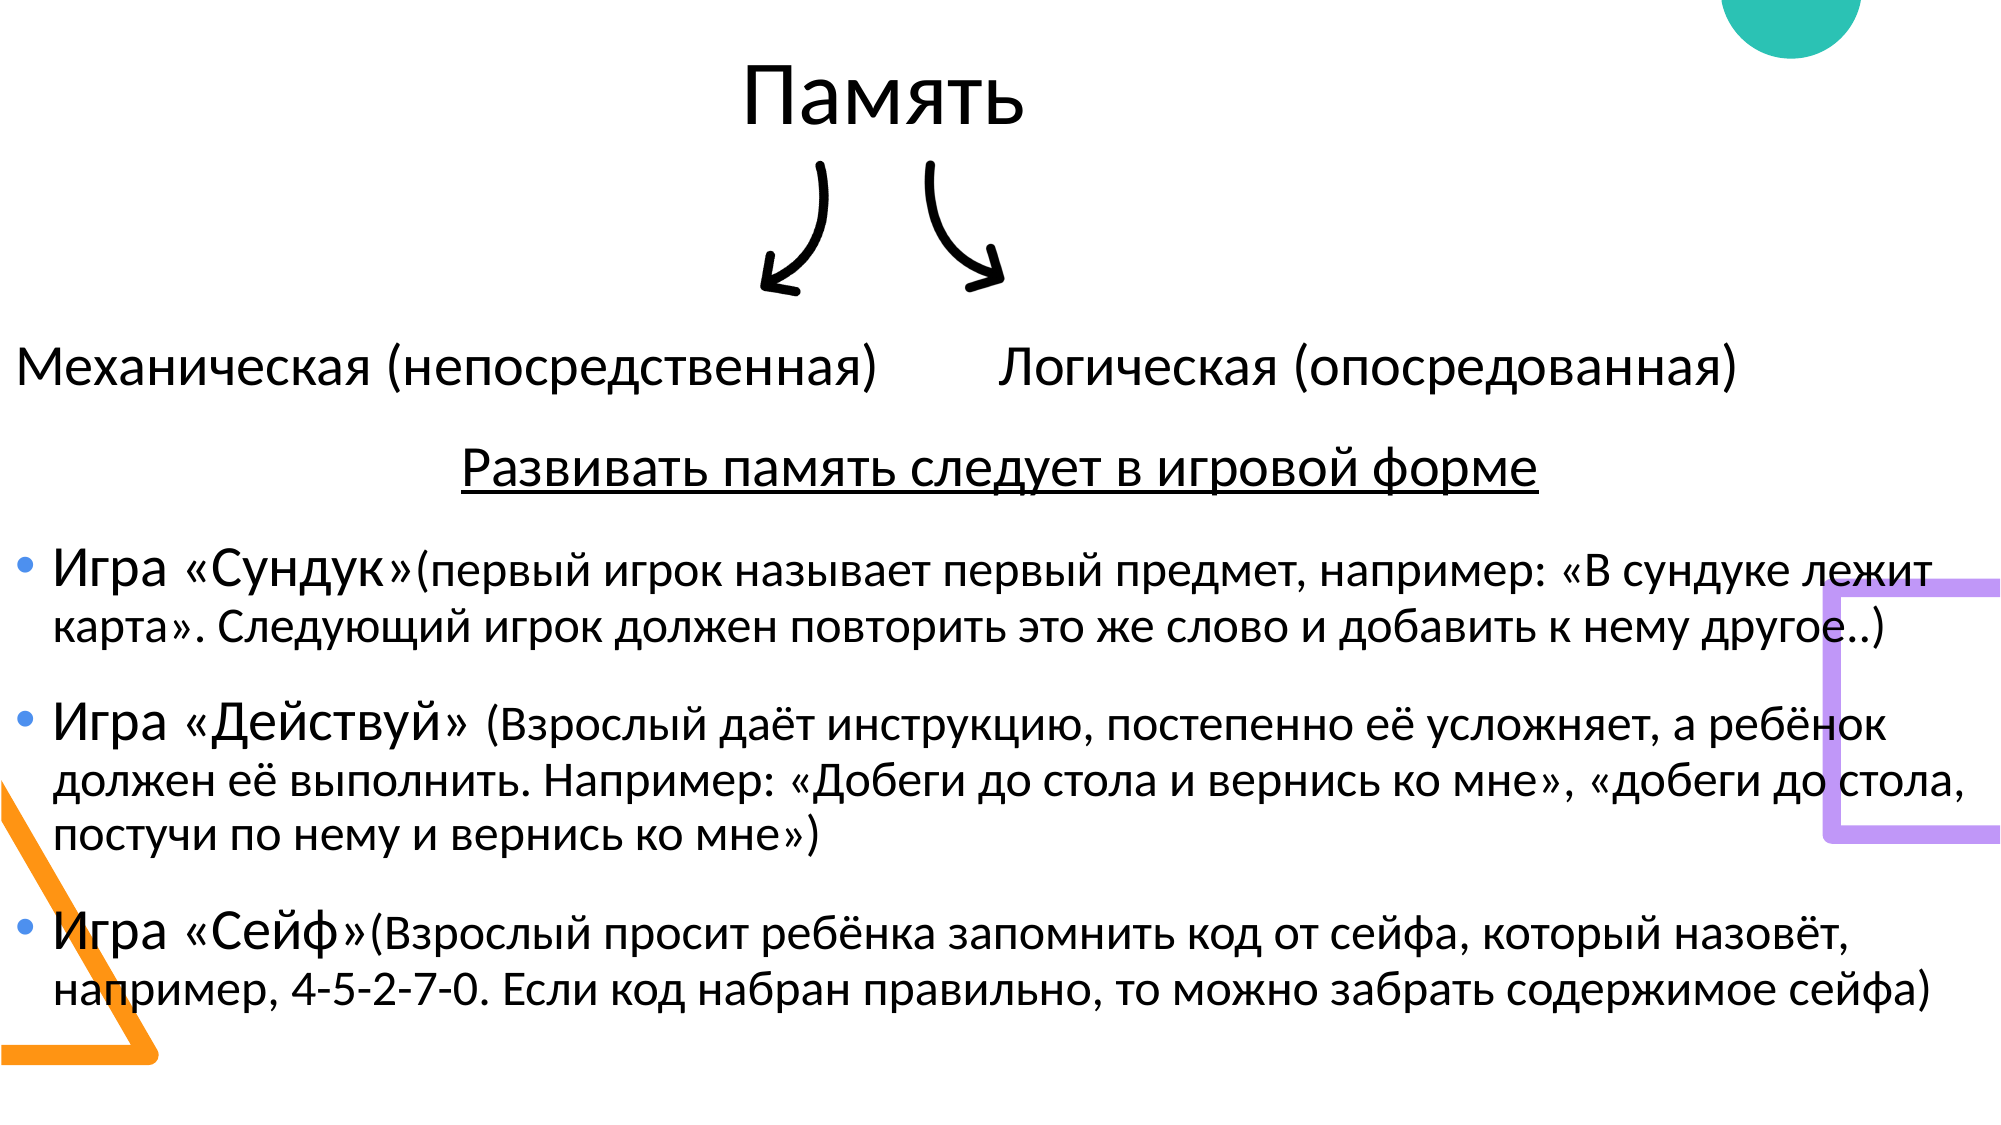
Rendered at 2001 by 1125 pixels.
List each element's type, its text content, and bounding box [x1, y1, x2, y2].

list Механическая (непосредственная) Логическая (опосредованная) Развивать память следует в игровой форме Игра «Сундук»(первый игрок называет первый предмет, например: «В сундуке лежит карта». Следующий игрок должен повторить это же слово и добавить к нему другое..) Игра «Действуй» (Взрослый даёт инструкцию, постепенно её усложняет, а ребёнок должен её выполнить. Например: «Добеги до стола и вернись ко мне», «добеги до стола, постучи по нему и вернись ко мне») Игра «Сейф»(Взрослый просит ребёнка запомнить код от сейфа, который назовёт, например, 4-5-2-7-0. Если код набран правильно, то можно забрать содержимое сейфа) [0, 120, 2000, 1114]
picture [695, 130, 1061, 339]
title Память [726, 11, 1589, 120]
